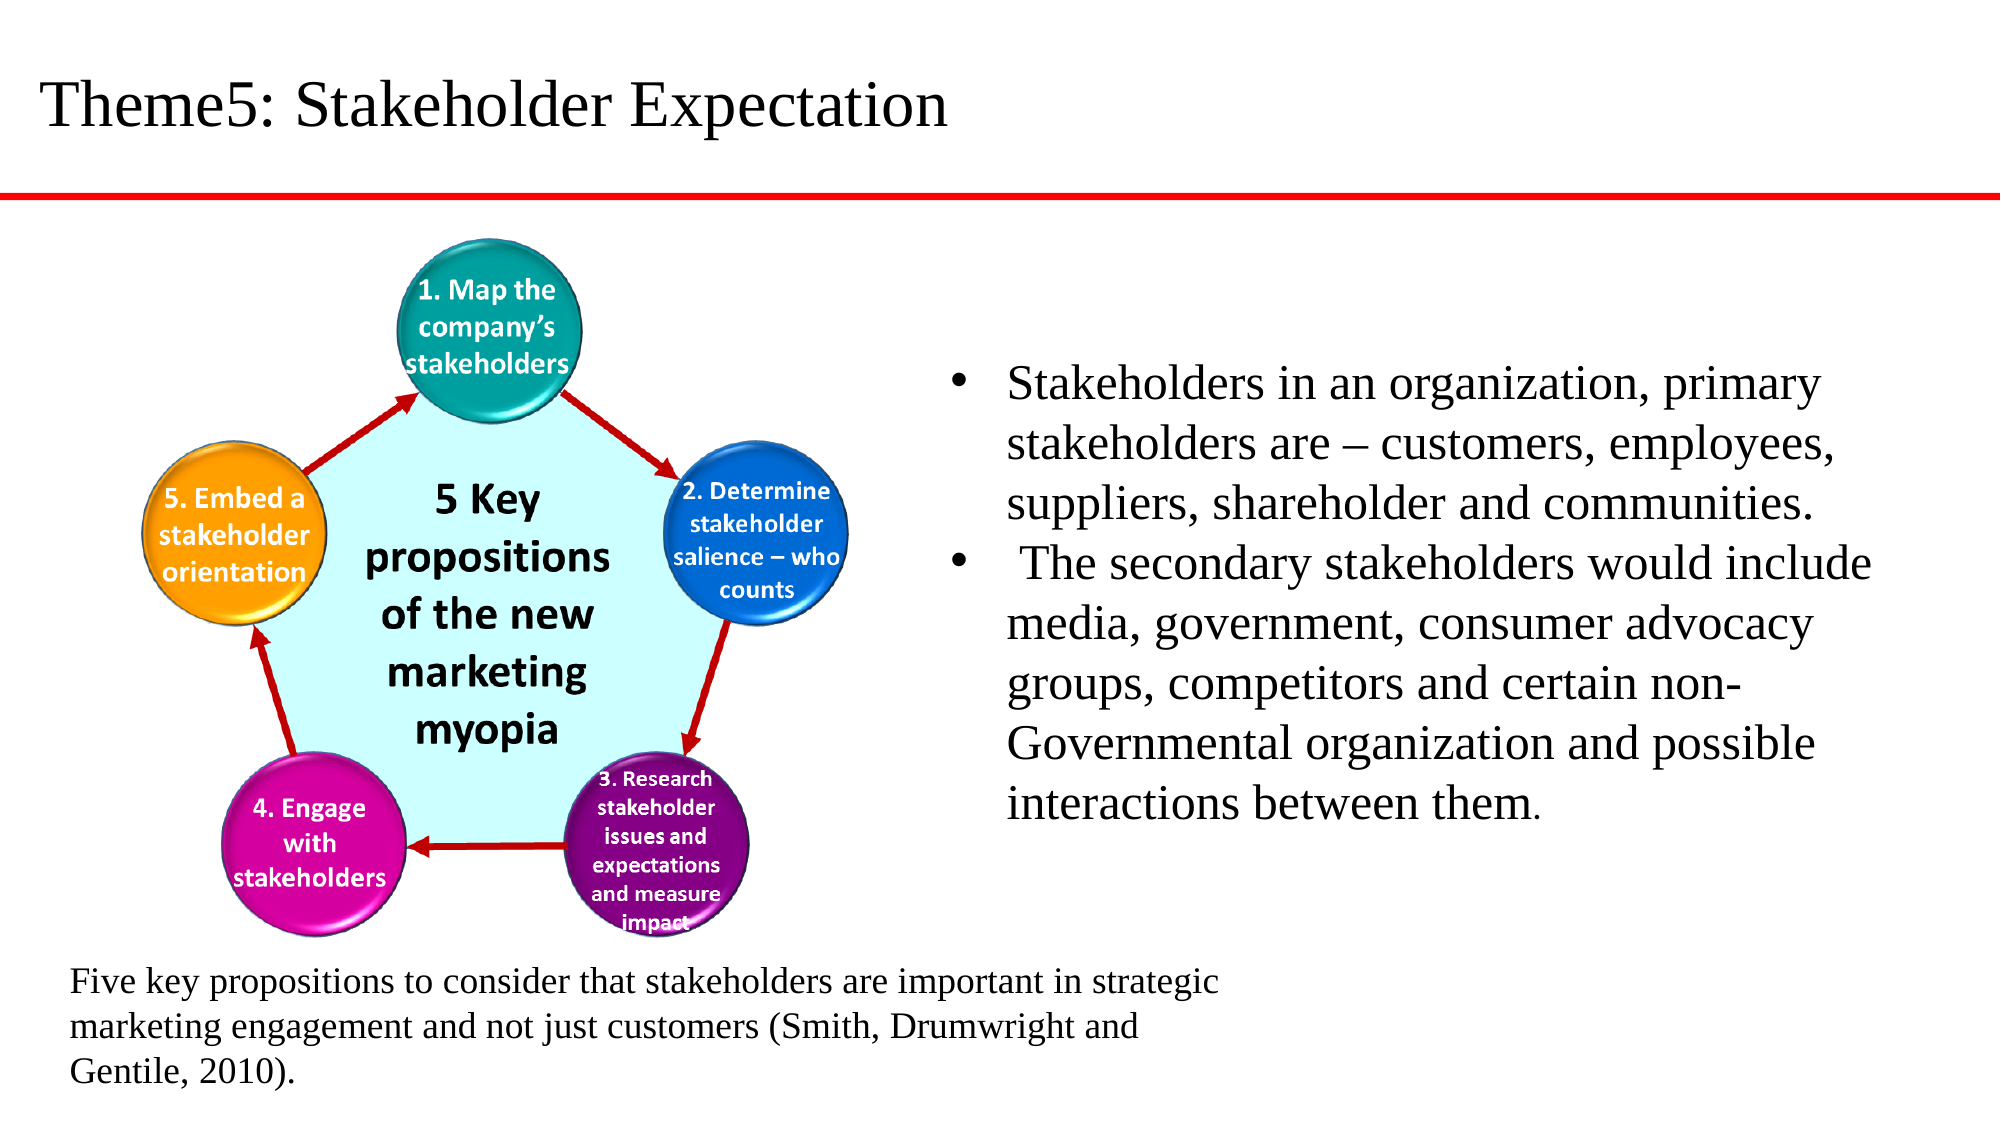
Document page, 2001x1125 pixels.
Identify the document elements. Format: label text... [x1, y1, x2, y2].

text_box [0, 192, 2000, 201]
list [139, 236, 871, 951]
text_box Stakeholders in an organization, primary stakeholders are – customers, employees, suppliers, shareholder and communities. The secondary stakeholders would include media, government, consumer advocacy groups, competitors and certain non-Governmental organization and possible interactions between them. [935, 341, 1945, 837]
text_box Theme5: Stakeholder Expectation [24, 46, 1645, 148]
text_box Five key propositions to consider that stakeholders are important in strategic marketing engagement and not just customers (Smith, Drumwright and Gentile, 2010). [54, 948, 1279, 1099]
